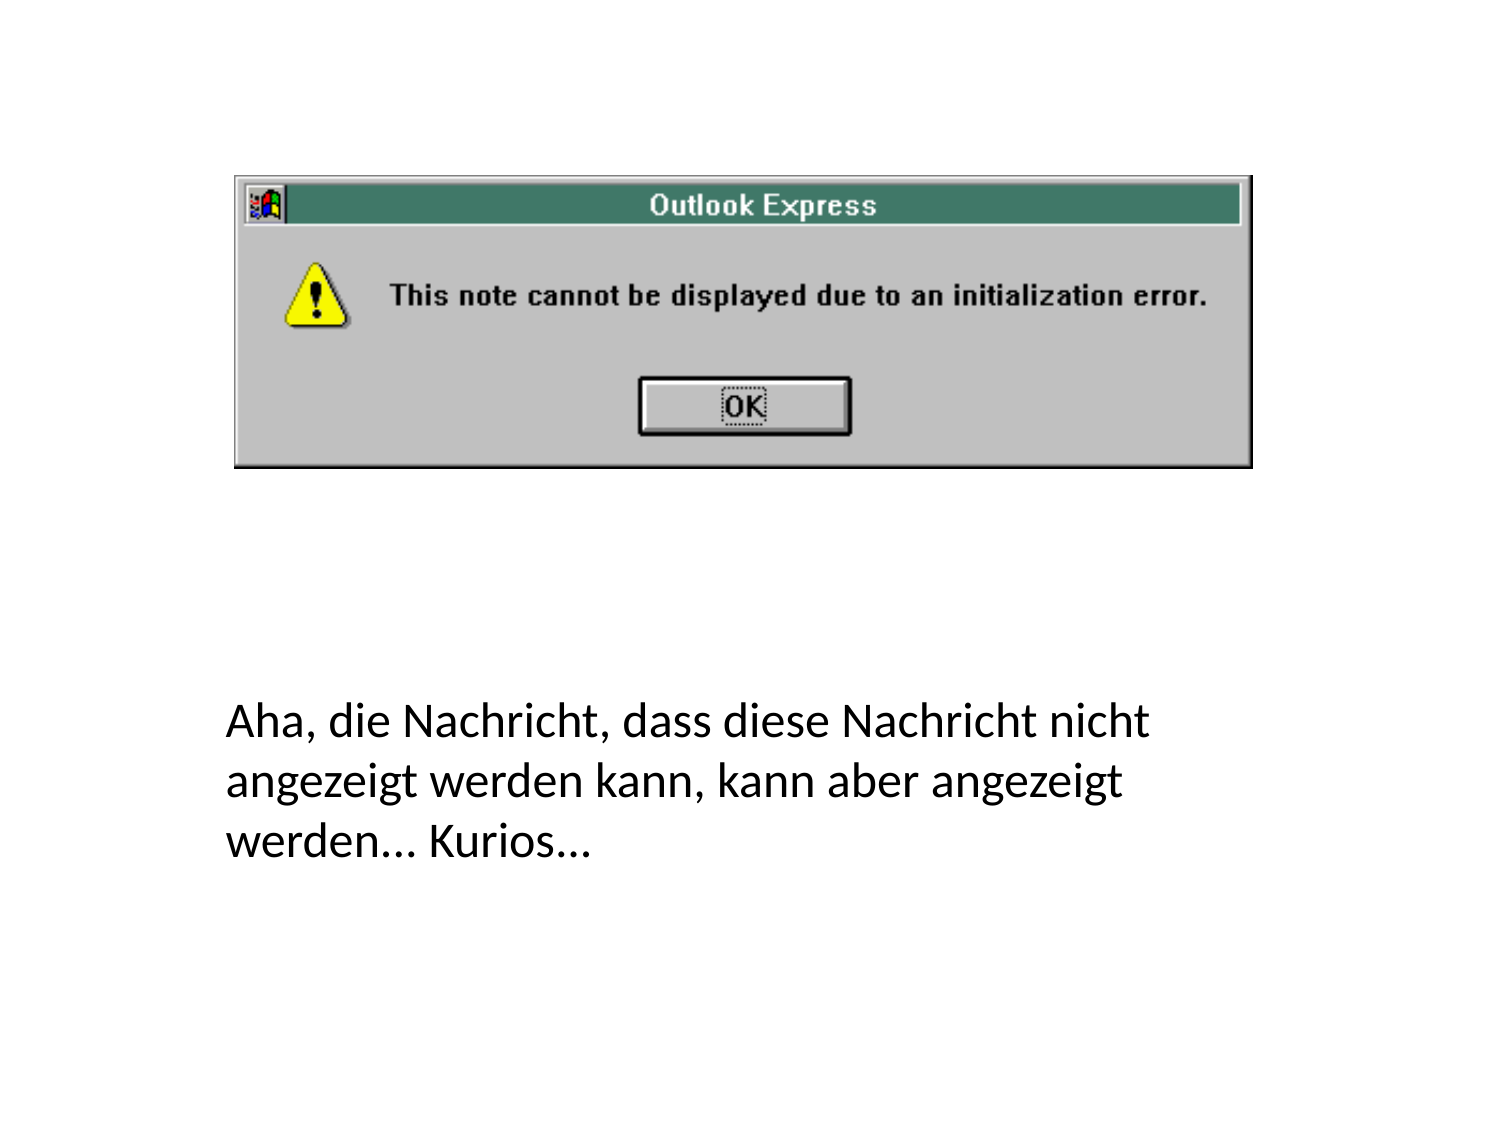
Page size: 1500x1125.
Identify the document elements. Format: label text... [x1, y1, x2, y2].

picture [234, 175, 1253, 469]
text_box Aha, die Nachricht, dass diese Nachricht nicht angezeigt werden kann, kann aber angezeigt werden... Kurios... [210, 679, 1325, 875]
